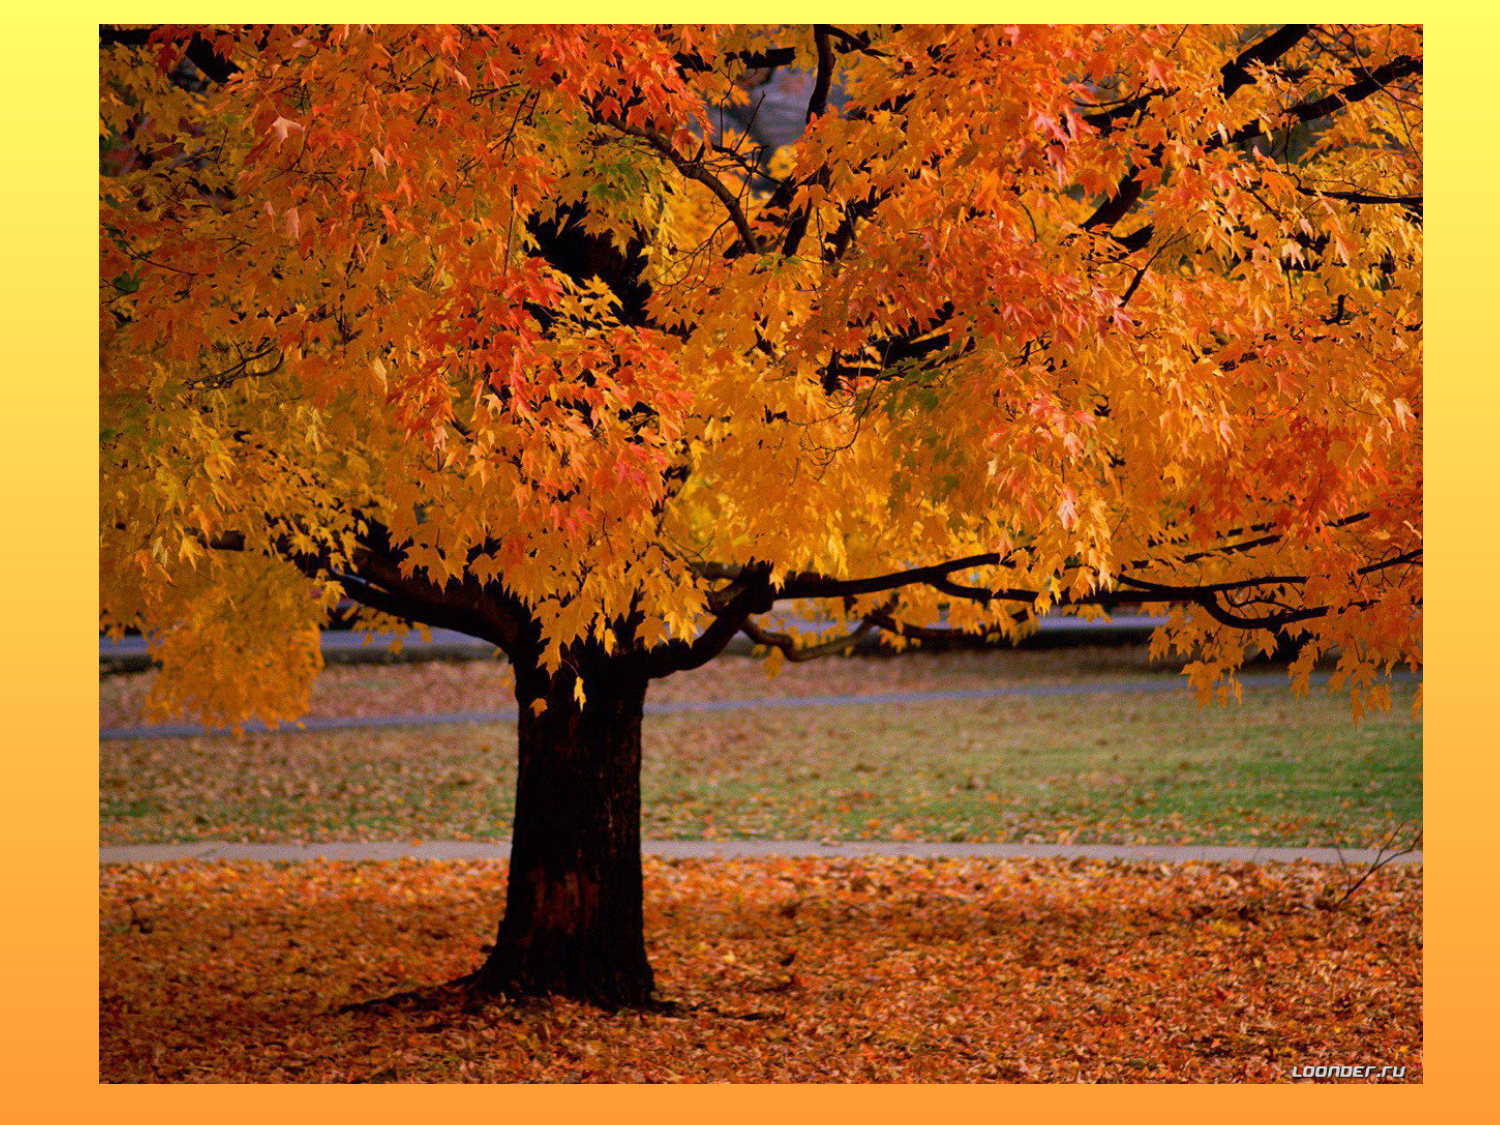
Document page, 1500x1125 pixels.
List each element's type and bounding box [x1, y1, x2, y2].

picture [99, 24, 1424, 1084]
